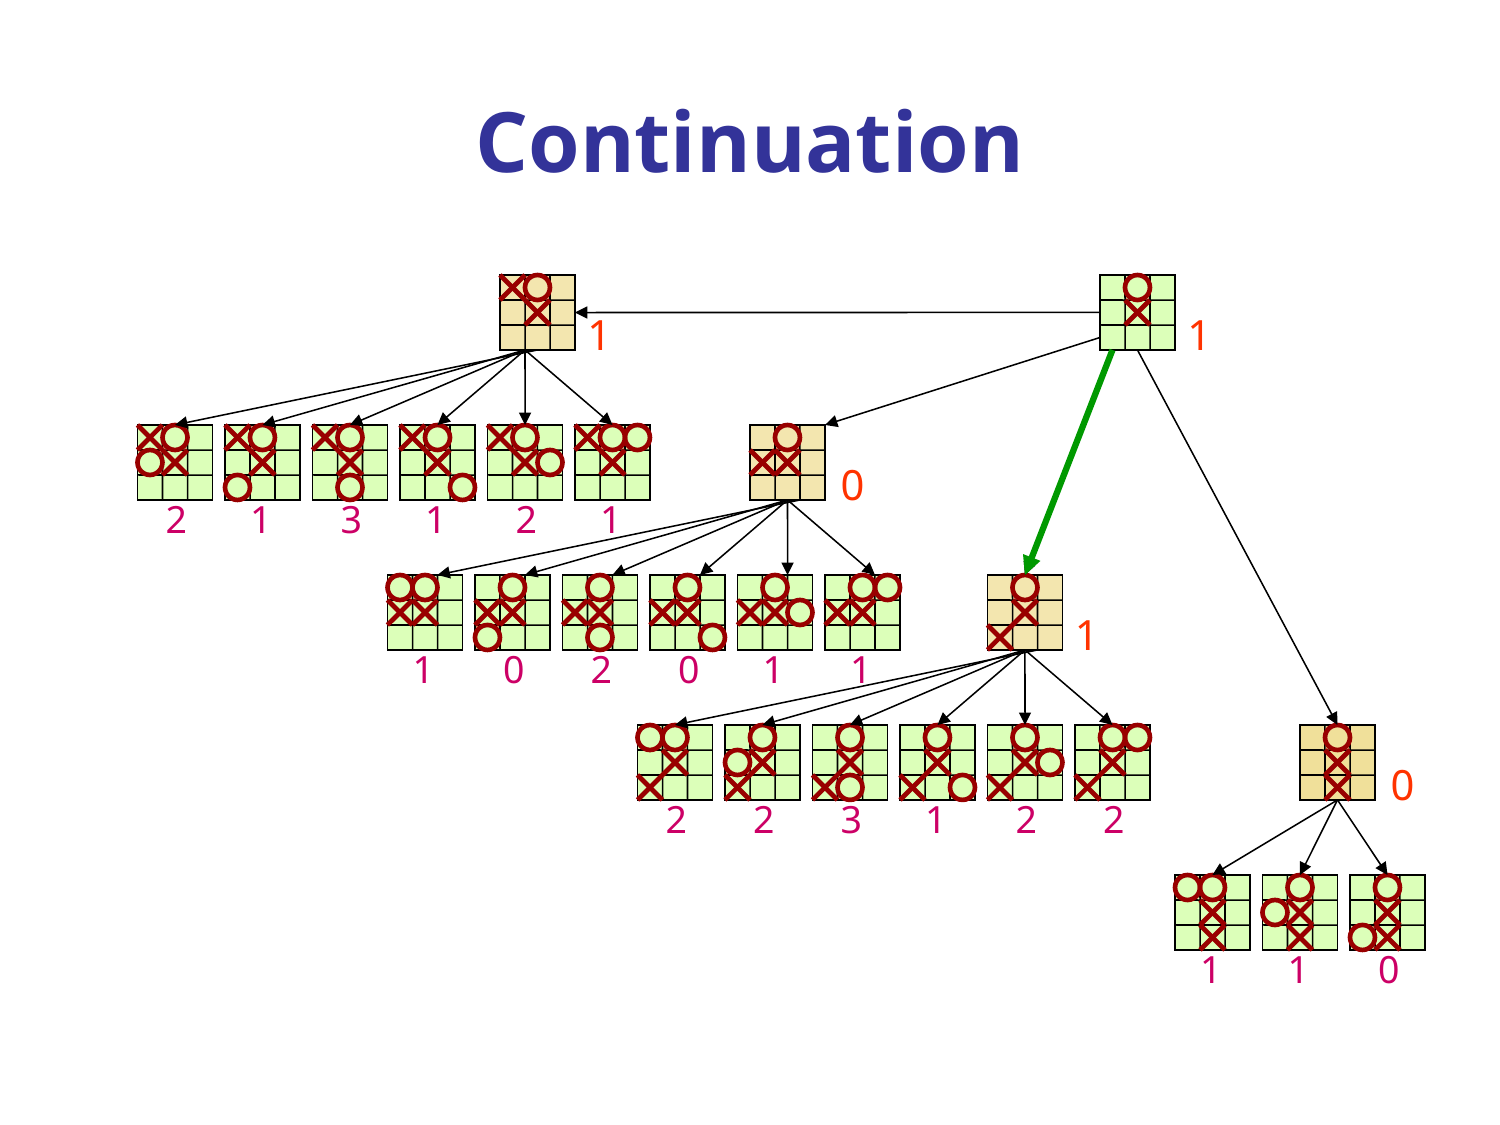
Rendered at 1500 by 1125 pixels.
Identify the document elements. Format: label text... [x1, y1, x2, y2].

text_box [149, 488, 635, 550]
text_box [1074, 774, 1101, 801]
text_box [1187, 938, 1416, 1000]
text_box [649, 788, 1141, 850]
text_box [137, 274, 1426, 951]
title Continuation [74, 44, 1426, 233]
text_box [399, 638, 885, 700]
